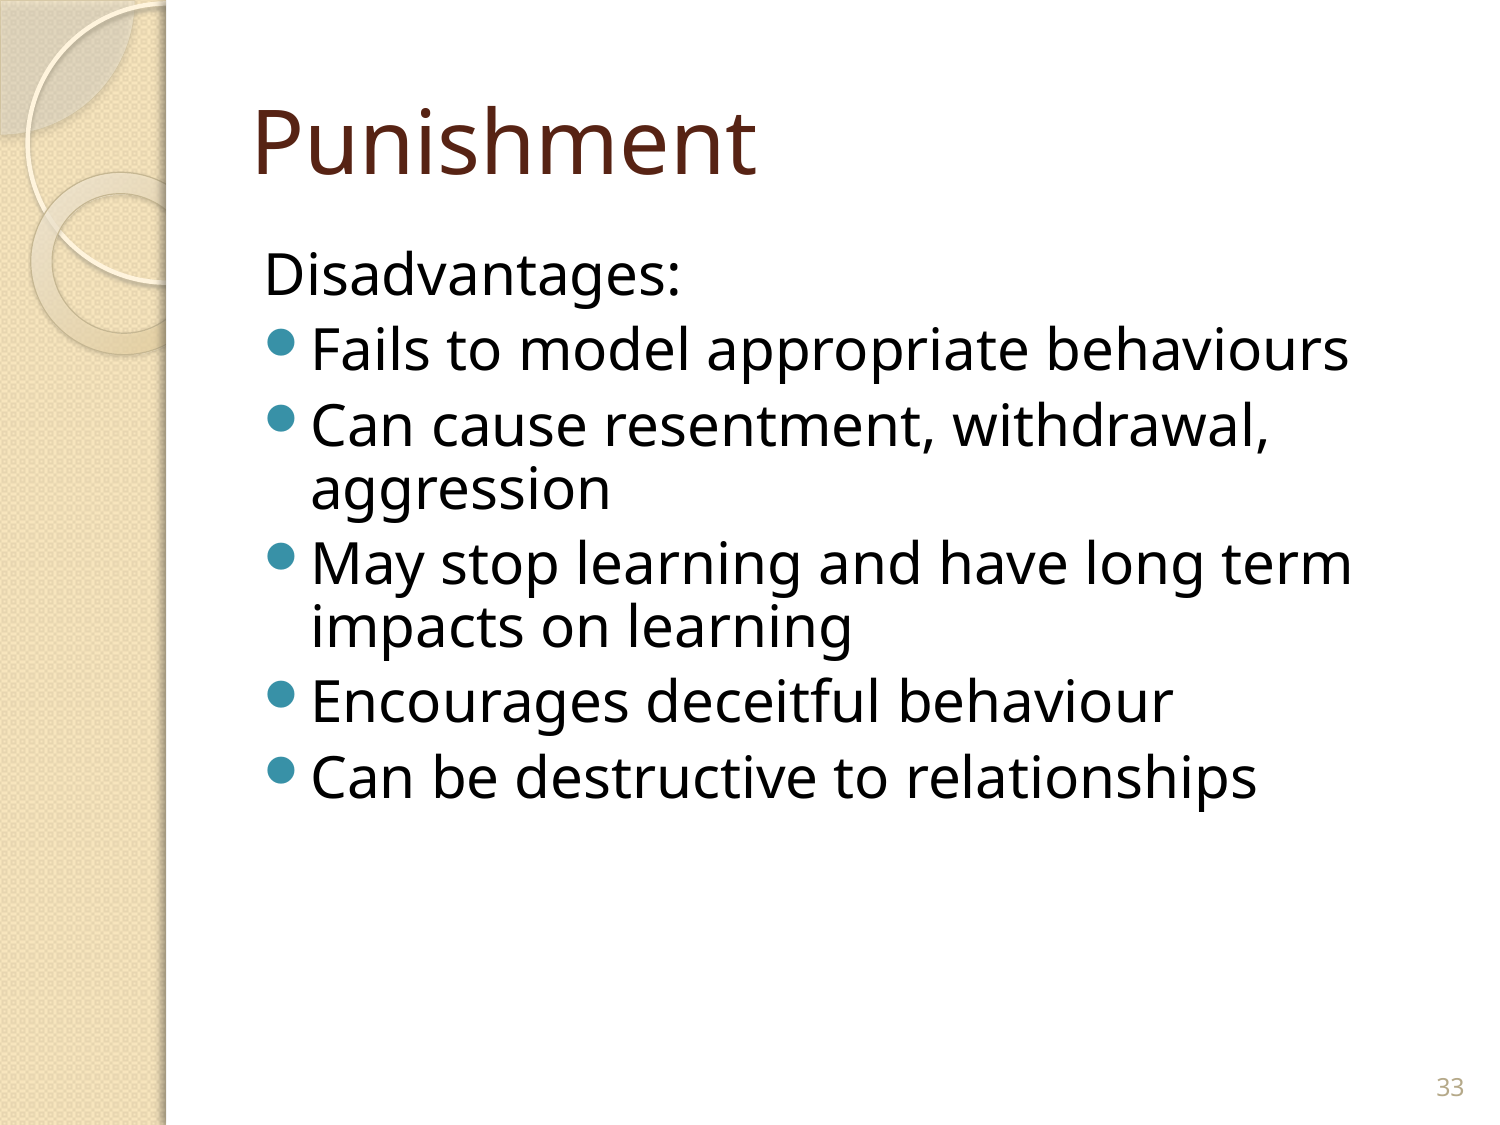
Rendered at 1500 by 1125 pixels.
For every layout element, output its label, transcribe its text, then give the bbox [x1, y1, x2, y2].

list Disadvantages: Fails to model appropriate behaviours Can cause resentment, withdrawal, aggression May stop learning and have long term impacts on learning Encourages deceitful behaviour Can be destructive to relationships [235, 237, 1466, 1025]
slide_number 33 [1413, 1034, 1488, 1113]
title Punishment [235, 45, 1466, 233]
